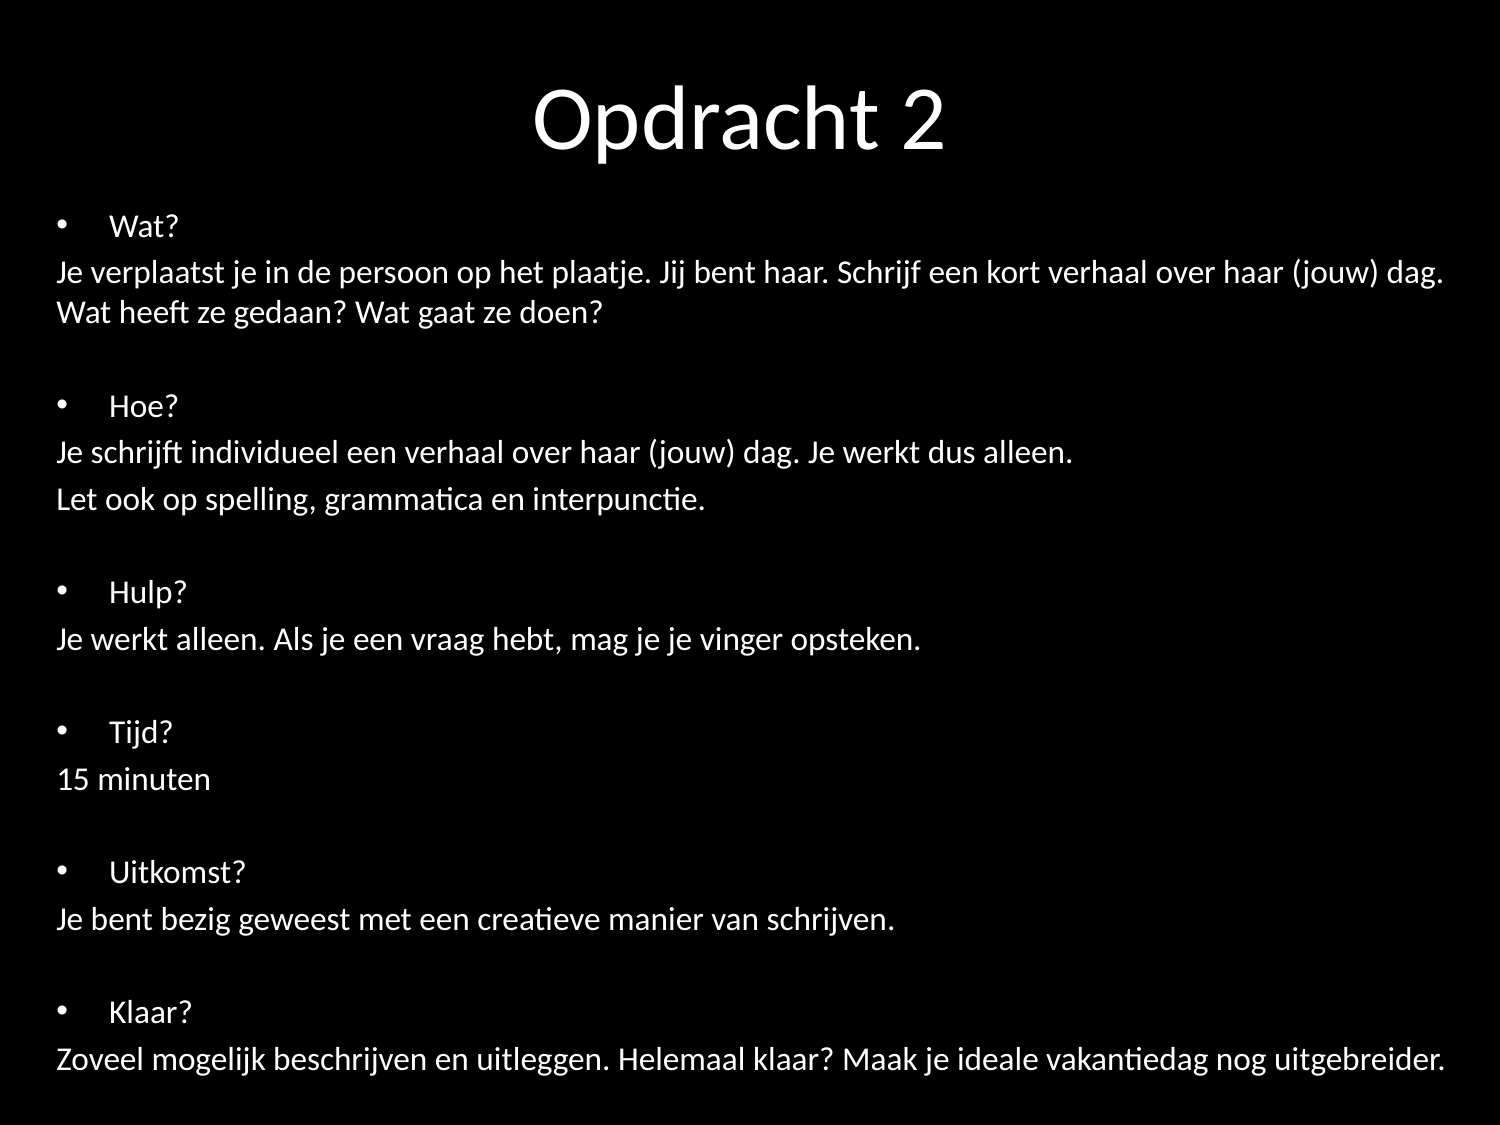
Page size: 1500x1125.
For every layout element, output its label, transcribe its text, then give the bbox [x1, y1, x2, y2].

title Opdracht 2 [64, 19, 1415, 196]
list Wat? Je verplaatst je in de persoon op het plaatje. Jij bent haar. Schrijf een kort verhaal over haar (jouw) dag. Wat heeft ze gedaan? Wat gaat ze doen? Hoe? Je schrijft individueel een verhaal over haar (jouw) dag. Je werkt dus alleen. Let ook op spelling, grammatica en interpunctie. Hulp? Je werkt alleen. Als je een vraag hebt, mag je je vinger opsteken. Tijd? 15 minuten Uitkomst? Je bent bezig geweest met een creatieve manier van schrijven. Klaar? Zoveel mogelijk beschrijven en uitleggen. Helemaal klaar? Maak je ideale vakantiedag nog uitgebreider. [41, 196, 1500, 1094]
